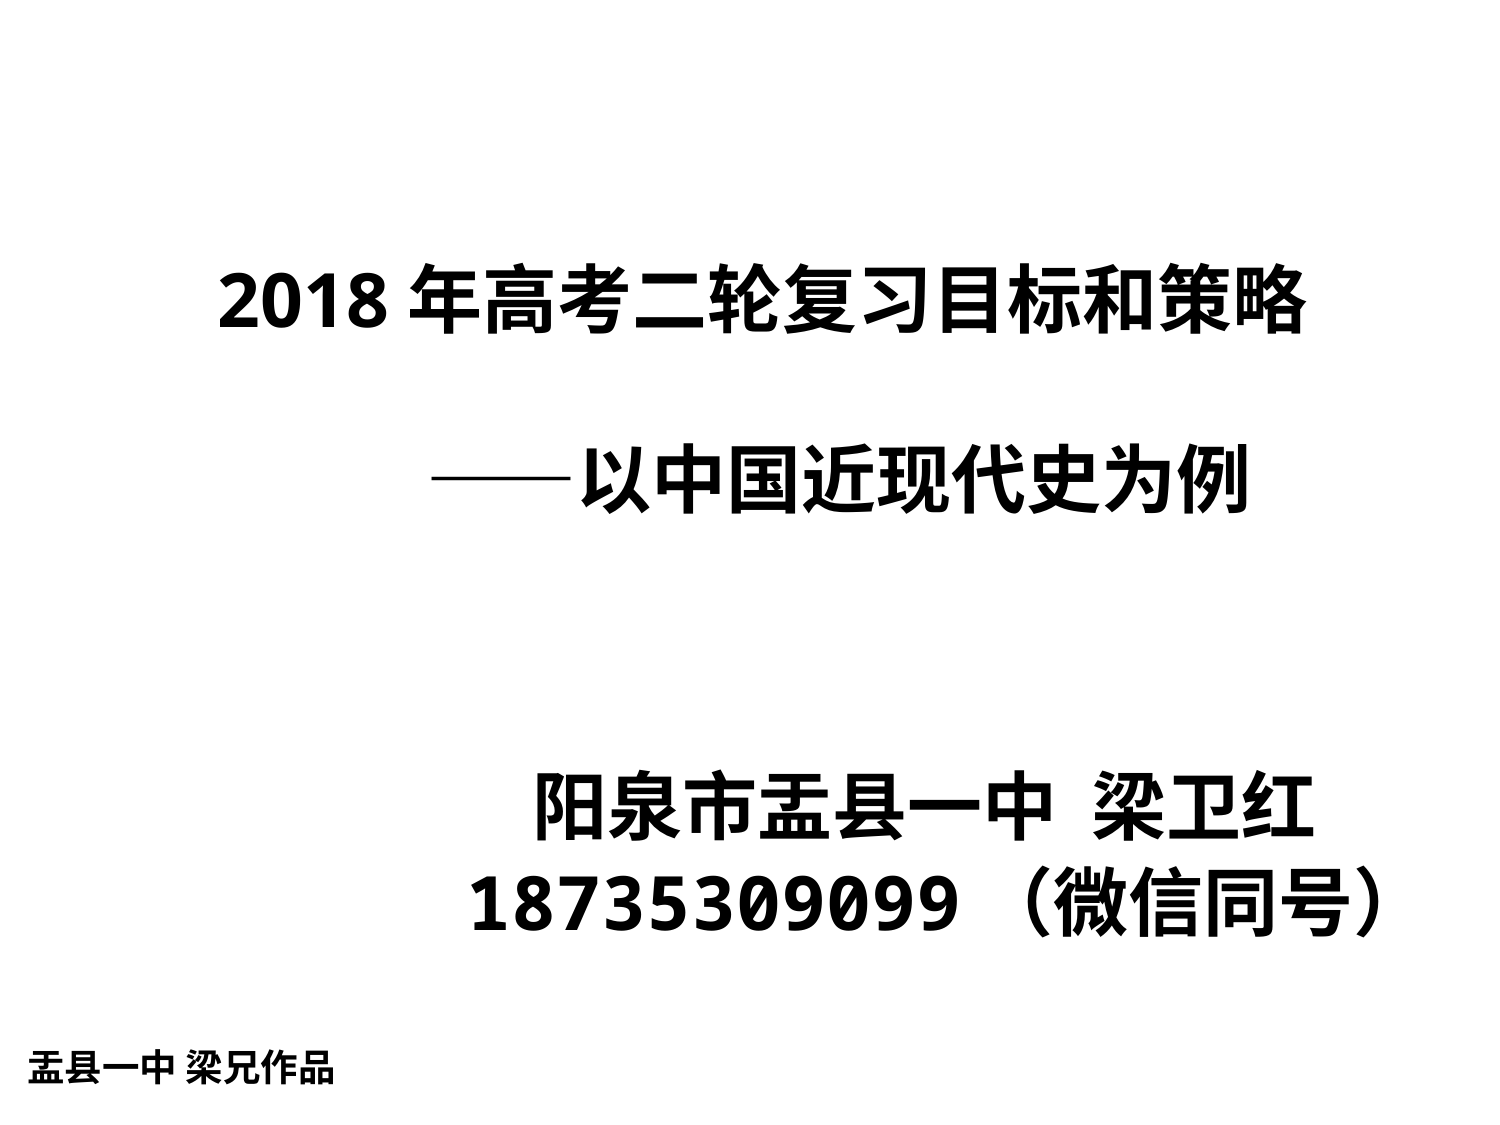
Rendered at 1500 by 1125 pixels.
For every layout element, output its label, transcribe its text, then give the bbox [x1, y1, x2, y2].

slide_number 盂县一中 梁兄作品 [12, 1036, 363, 1101]
title 2018年高考二轮复习目标和策略 ——以中国近现代史为例 [112, 212, 1413, 563]
subtitle 阳泉市盂县一中 梁卫红 18735309099（微信同号） [399, 762, 1451, 963]
